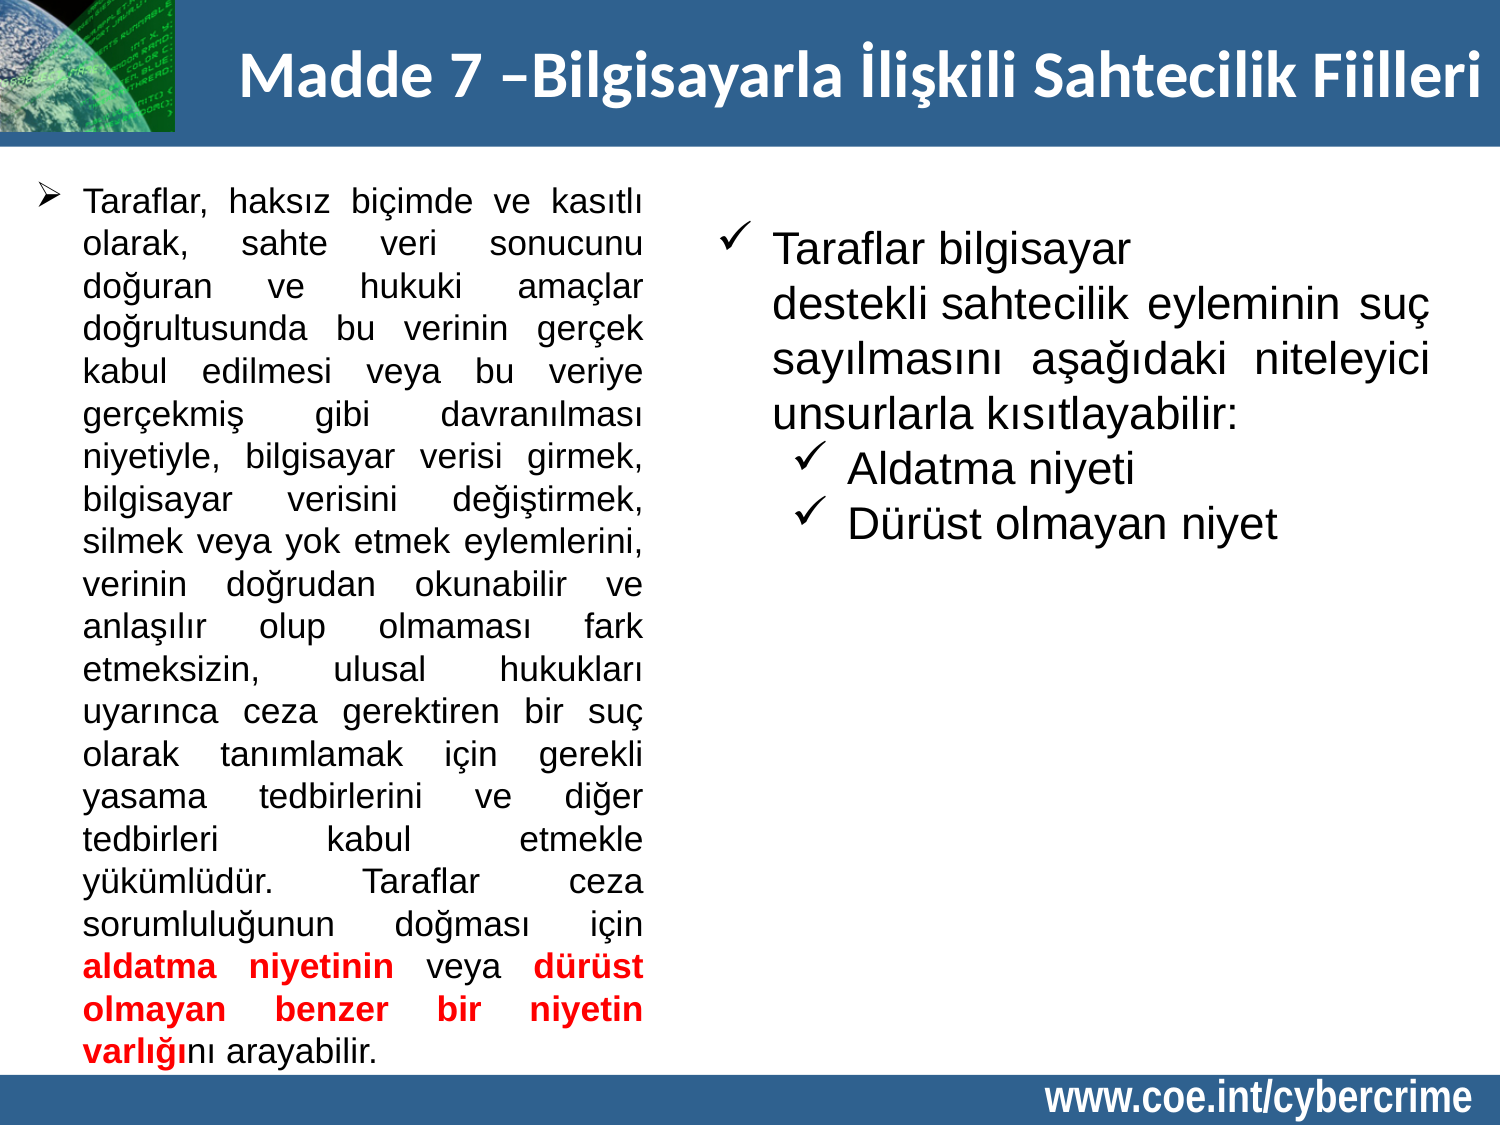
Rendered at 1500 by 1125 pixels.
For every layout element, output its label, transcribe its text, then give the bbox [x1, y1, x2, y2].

text_box Madde 7 –Bilgisayarla İlişkili Sahtecilik Fiilleri [0, 0, 1500, 149]
text_box Taraflar, haksız biçimde ve kasıtlı olarak, sahte veri sonucunu doğuran ve hukuki amaçlar doğrultusunda bu verinin gerçek kabul edilmesi veya bu veriye gerçekmiş gibi davranılması niyetiyle, bilgisayar verisi girmek, bilgisayar verisini değiştirmek, silmek veya yok etmek eylemlerini, verinin doğrudan okunabilir ve anlaşılır olup olmaması fark etmeksizin, ulusal hukukları uyarınca ceza gerektiren bir suç olarak tanımlamak için gerekli yasama tedbirlerini ve diğer tedbirleri kabul etmekle yükümlüdür. Taraflar ceza sorumluluğunun doğması için aldatma niyetinin veya dürüst olmayan benzer bir niyetin varlığını arayabilir. [20, 170, 659, 1079]
text_box Taraflar bilgisayar destekli sahtecilik eyleminin suç sayılmasını aşağıdaki niteleyici unsurlarla kısıtlayabilir: Aldatma niyeti Dürüst olmayan niyet [701, 211, 1447, 556]
picture [0, 0, 175, 132]
text_box [0, 1073, 1030, 1125]
text_box www.coe.int/cybercrime [1030, 1059, 1500, 1125]
